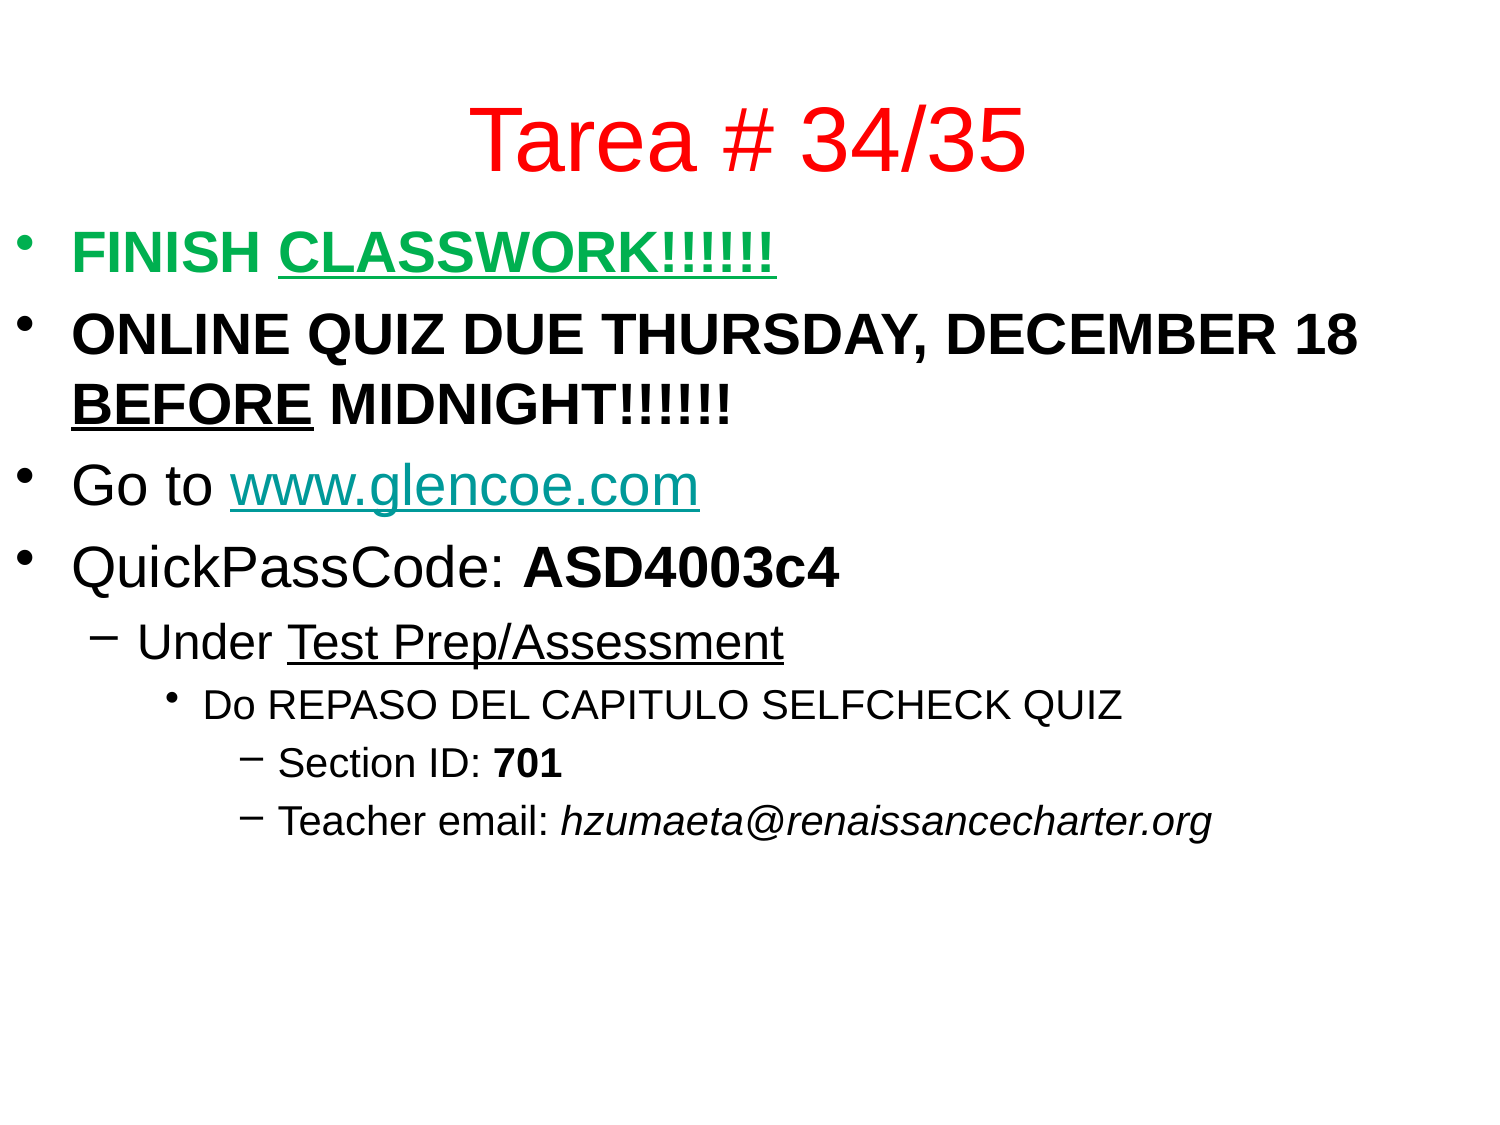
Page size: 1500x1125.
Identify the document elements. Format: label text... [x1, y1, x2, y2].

list FINISH CLASSWORK!!!!!! ONLINE QUIZ DUE THURSDAY, DECEMBER 18 BEFORE MIDNIGHT!!!!!! Go to www.glencoe.com QuickPassCode: ASD4003c4 Under Test Prep/Assessment Do REPASO DEL CAPITULO SELFCHECK QUIZ Section ID: 701 Teacher email: hzumaeta@renaissancecharter.org [0, 125, 1500, 1063]
text_box Tarea # 34/35 [73, 62, 1424, 208]
